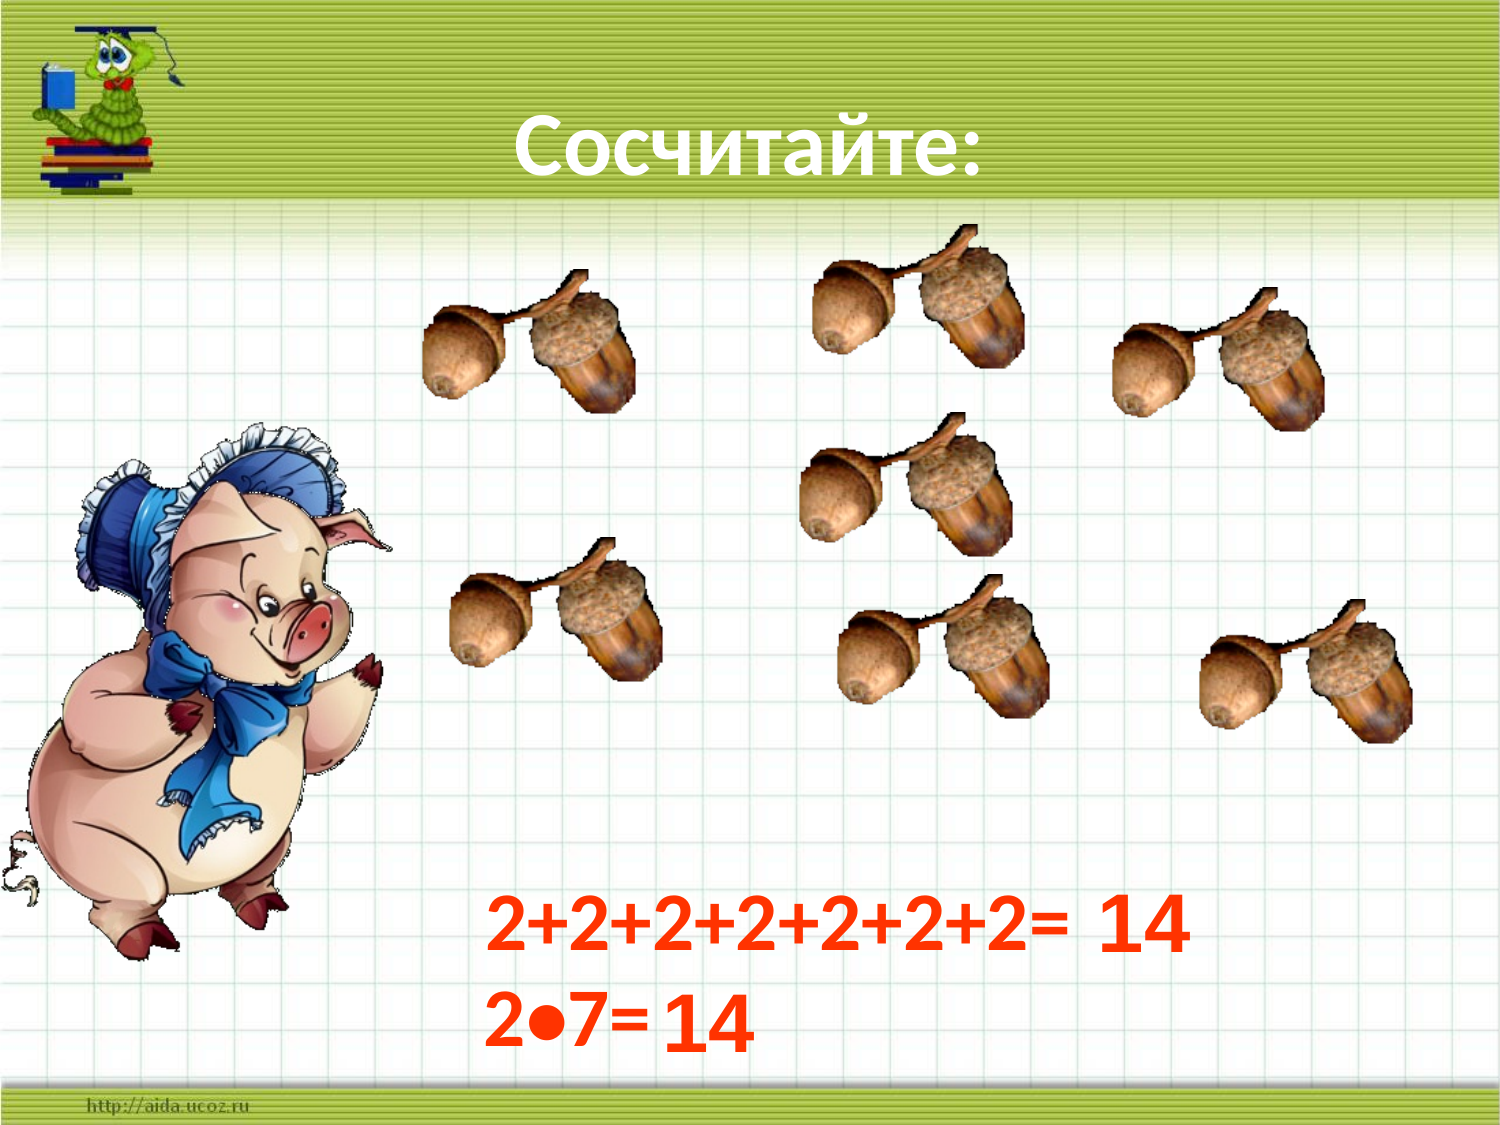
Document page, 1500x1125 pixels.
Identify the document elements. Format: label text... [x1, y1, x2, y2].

text_box 14 [925, 862, 1363, 975]
title Сосчитайте: [74, 44, 1426, 233]
text_box 14 [512, 962, 650, 1075]
picture [0, 0, 1500, 1125]
list 2+2+2+2+2+2+2= 2•7= [74, 262, 1426, 1088]
